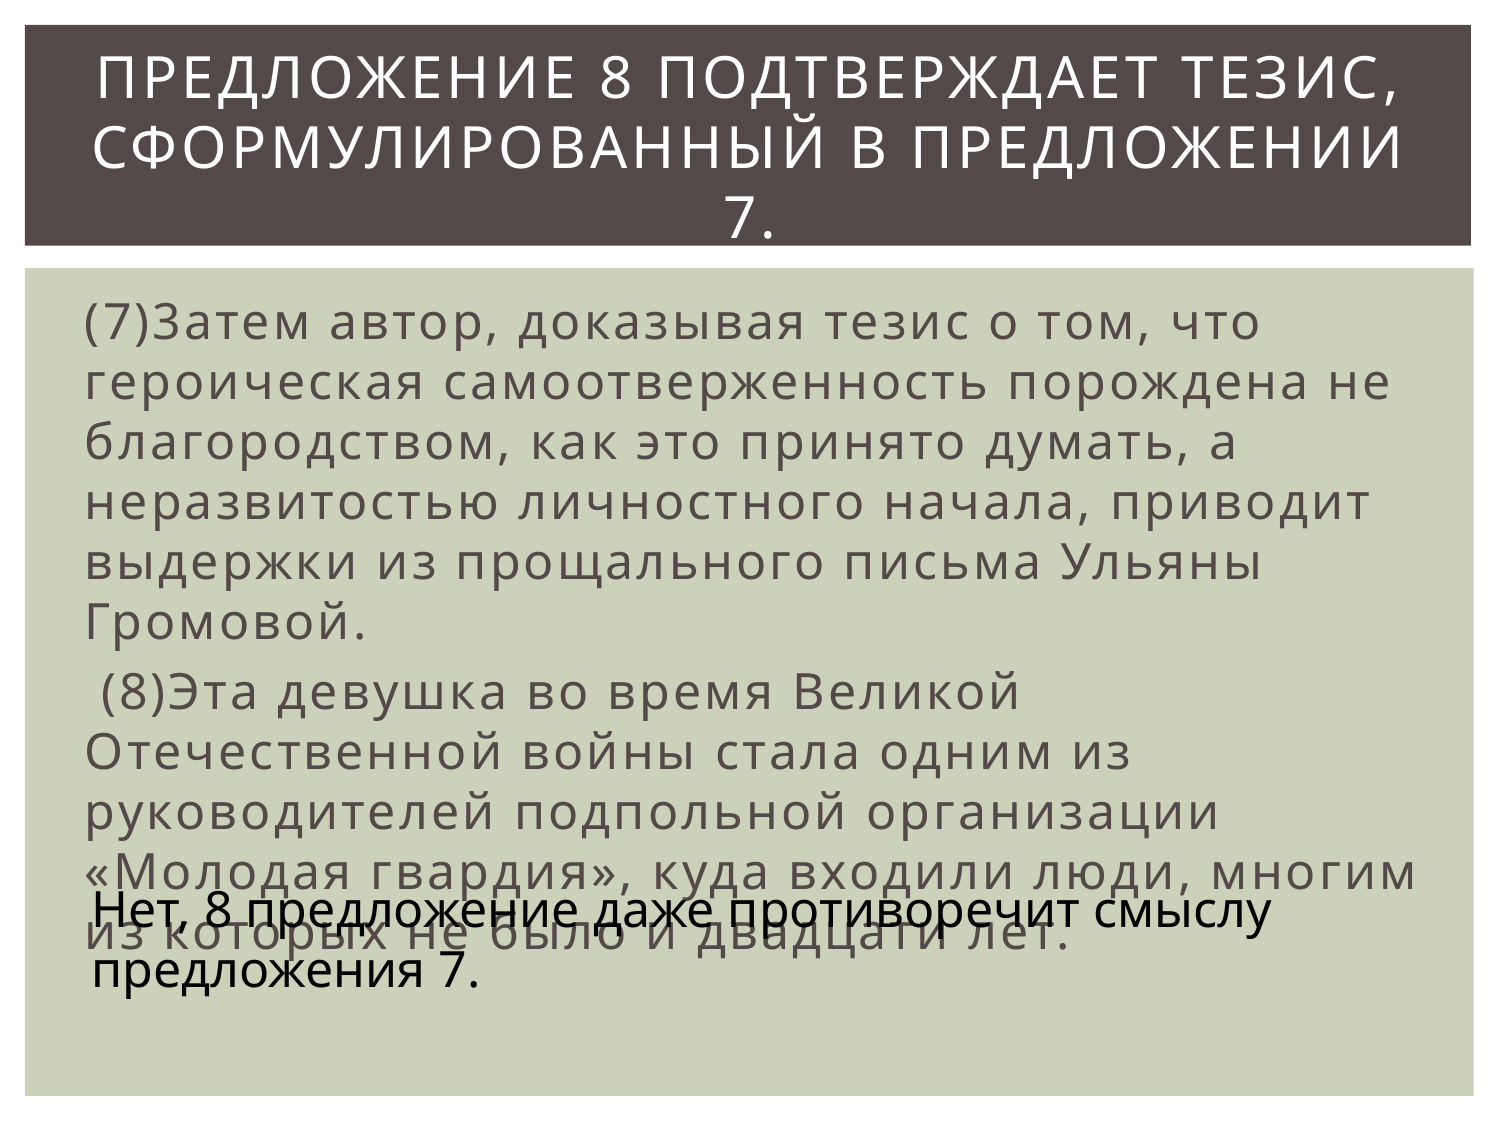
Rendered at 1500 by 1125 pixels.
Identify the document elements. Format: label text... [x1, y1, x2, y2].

title Предложение 8 подтверждает тезис, сформулированный в предложении 7. [62, 58, 1438, 232]
list (7)3атем автор, доказывая тезис о том, что героическая самоотверженность порождена не благородством, как это принято думать, а неразвитостью личностного начала, приводит выдержки из прощального письма Ульяны Громовой. (8)Эта девушка во время Великой Отечественной войны стала одним из руководителей подпольной организации «Молодая гвардия», куда входили люди, многим из которых не было и двадцати лет. [62, 281, 1442, 1005]
text_box Нет, 8 предложение даже противоречит смыслу предложения 7. [76, 869, 1412, 1005]
